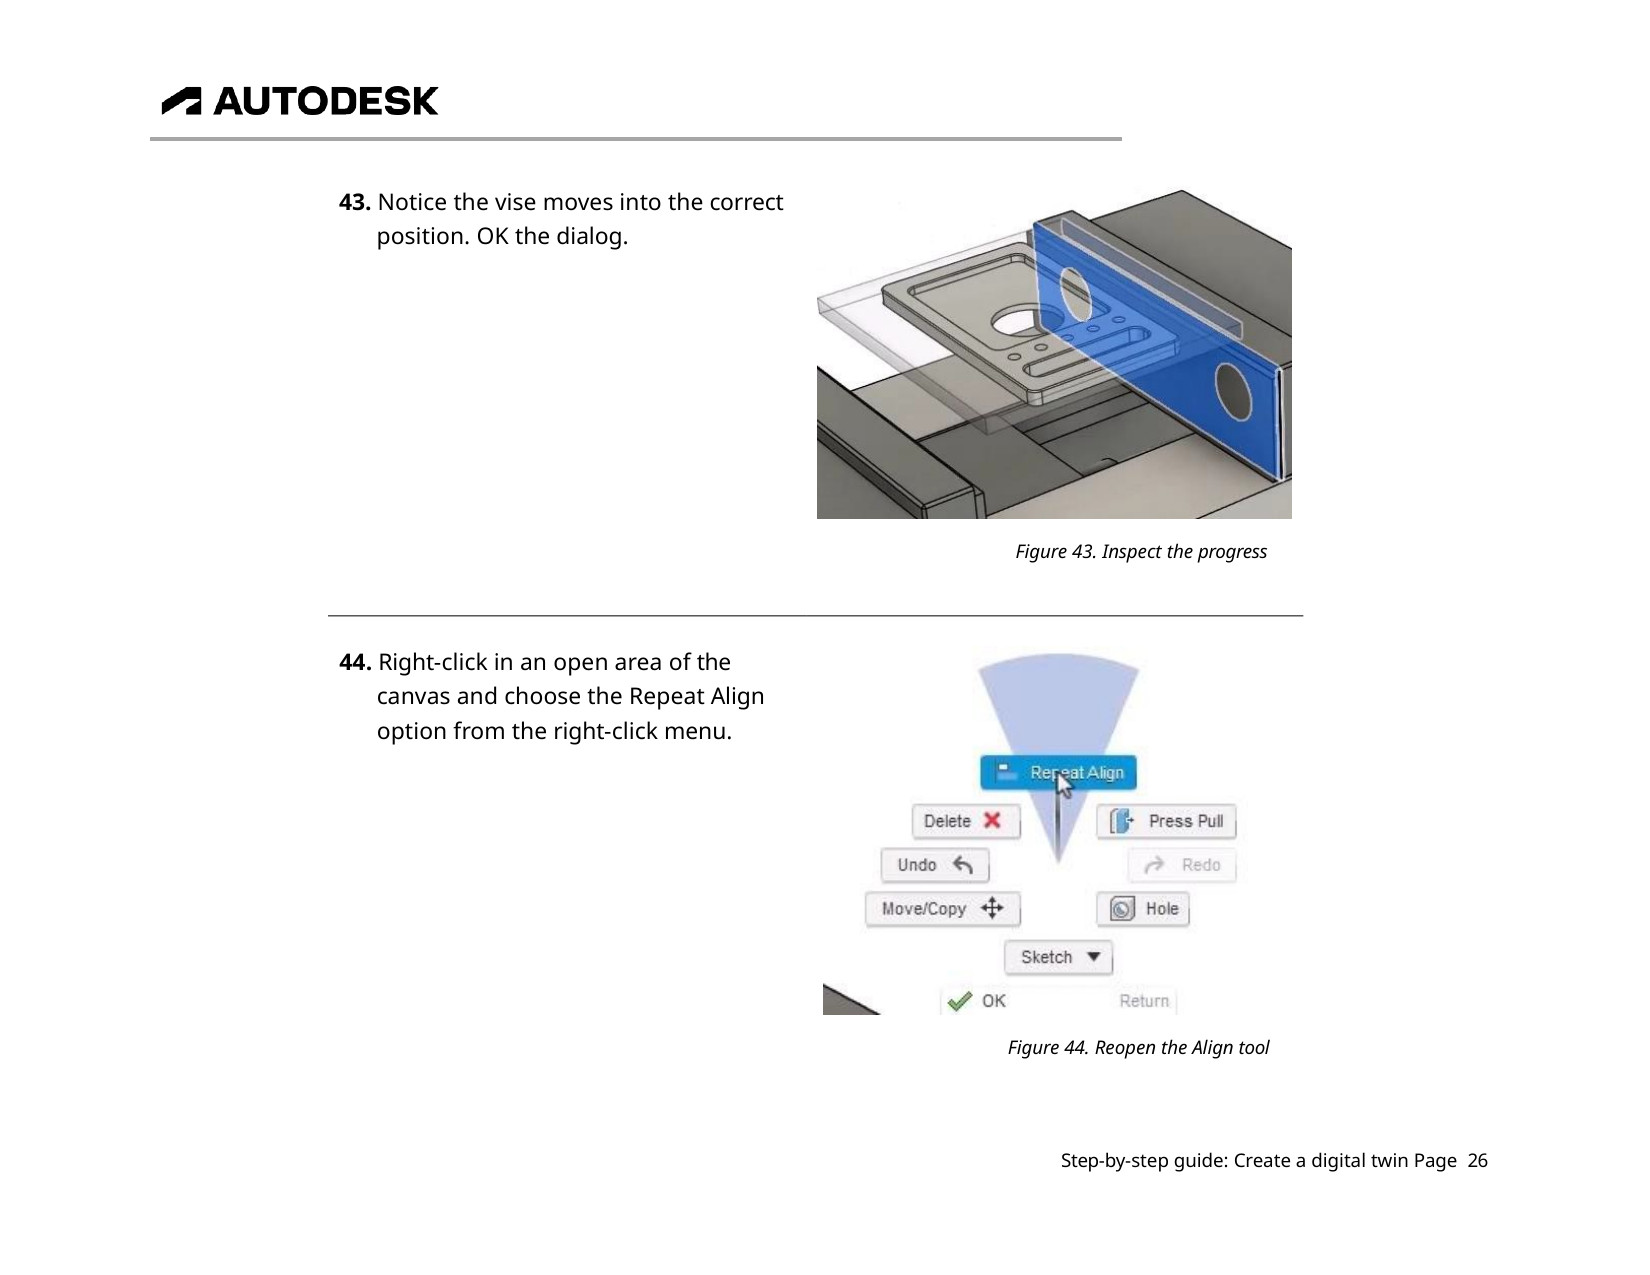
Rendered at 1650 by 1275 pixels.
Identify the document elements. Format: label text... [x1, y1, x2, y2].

picture [161, 86, 439, 115]
text_box Figure 44. Reopen the Align tool [1005, 1033, 1294, 1058]
text_box 44. Right-click in an open area of the canvas and choose the Repeat Align option from the right-click menu. [337, 638, 769, 745]
text_box 43. Notice the vise moves into the correct position. OK the dialog. [337, 178, 791, 250]
picture [817, 186, 1293, 520]
slide_number Step-by-step guide: Create a digital twin Page 20 [1059, 1145, 1509, 1275]
text_box Figure 43. Inspect the progress [1013, 537, 1294, 562]
picture [822, 646, 1249, 1016]
